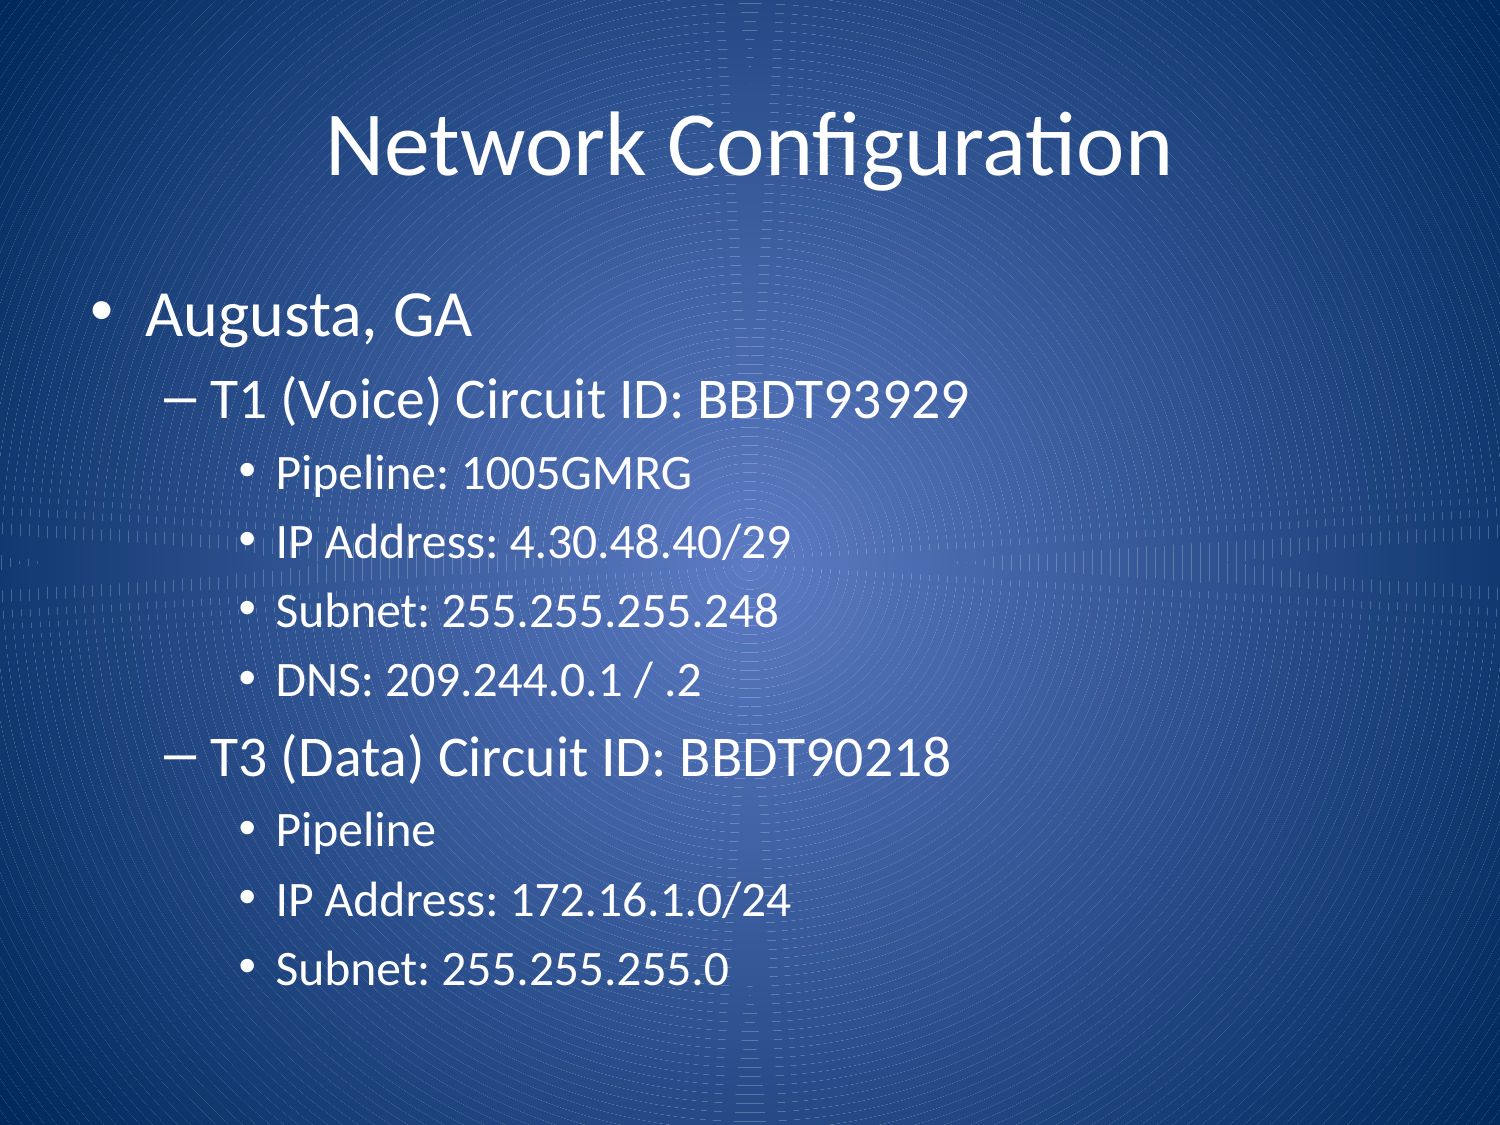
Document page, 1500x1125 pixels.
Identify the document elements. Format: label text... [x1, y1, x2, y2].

title Network Configuration [75, 45, 1425, 233]
list Augusta, GA T1 (Voice) Circuit ID: BBDT93929 Pipeline: 1005GMRG IP Address: 4.30.48.40/29 Subnet: 255.255.255.248 DNS: 209.244.0.1 / .2 T3 (Data) Circuit ID: BBDT90218 Pipeline IP Address: 172.16.1.0/24 Subnet: 255.255.255.0 [75, 262, 1425, 1005]
